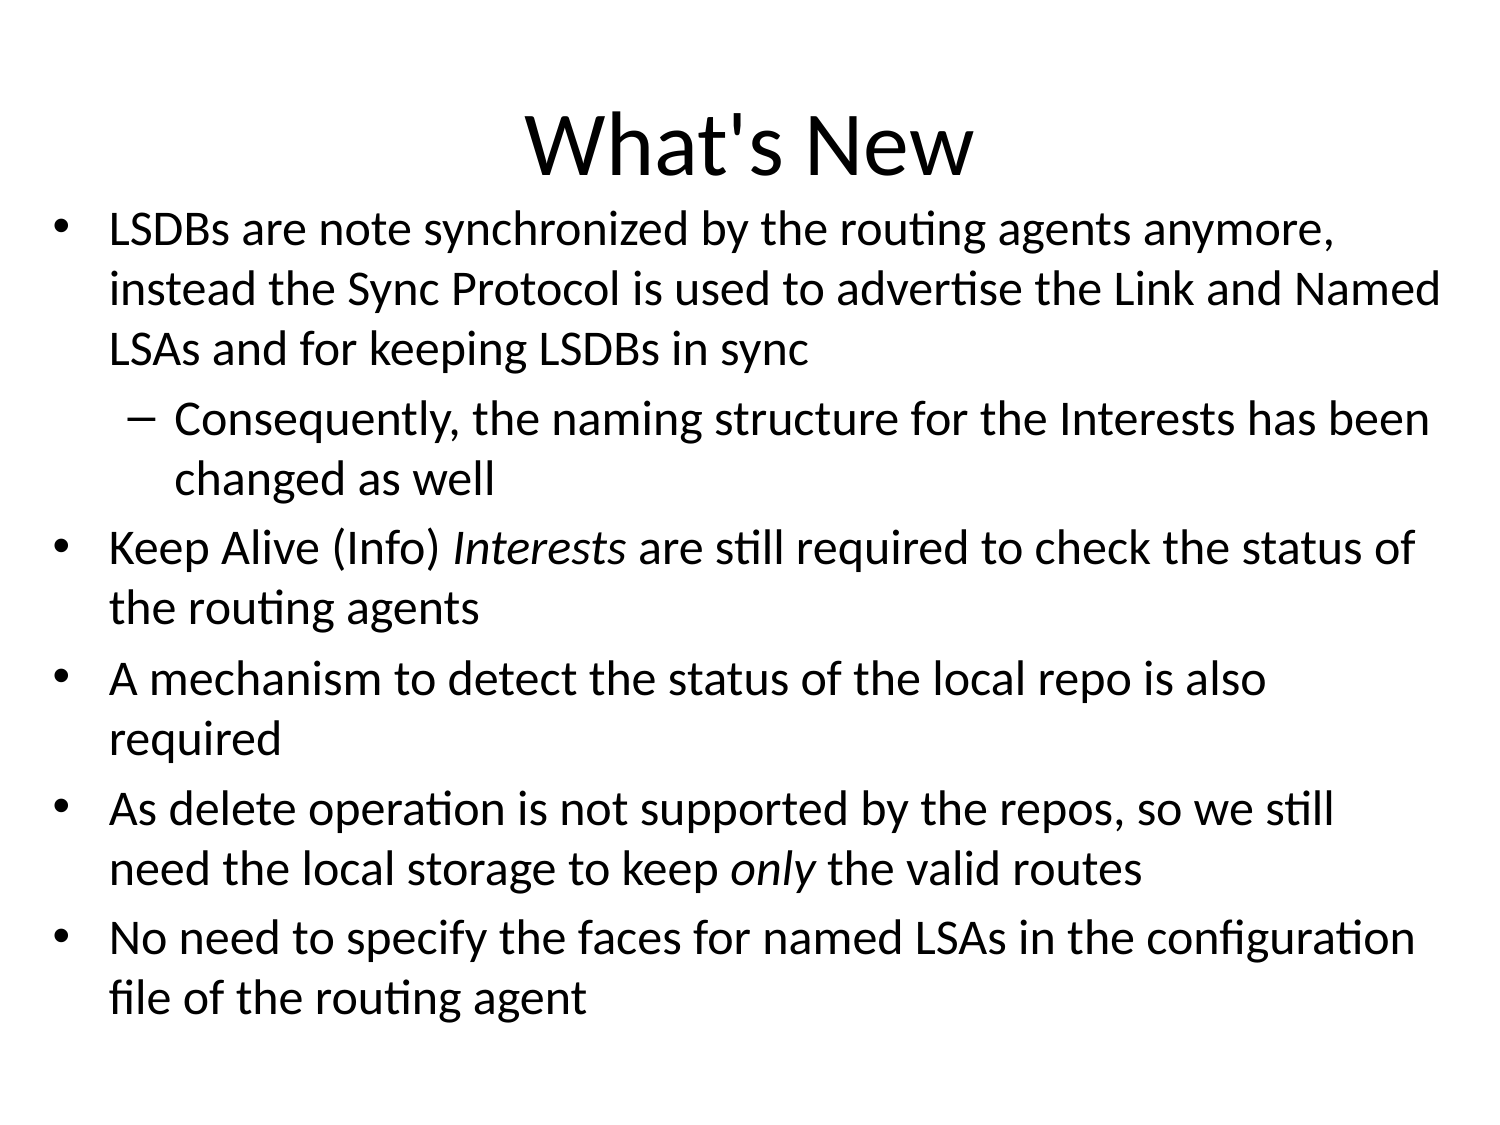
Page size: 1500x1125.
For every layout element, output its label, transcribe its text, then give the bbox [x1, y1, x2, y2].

title What's New [75, 45, 1425, 187]
list LSDBs are note synchronized by the routing agents anymore, instead the Sync Protocol is used to advertise the Link and Named LSAs and for keeping LSDBs in sync Consequently, the naming structure for the Interests has been changed as well Keep Alive (Info) Interests are still required to check the status of the routing agents A mechanism to detect the status of the local repo is also required As delete operation is not supported by the repos, so we still need the local storage to keep only the valid routes No need to specify the faces for named LSAs in the configuration file of the routing agent [37, 187, 1463, 1088]
